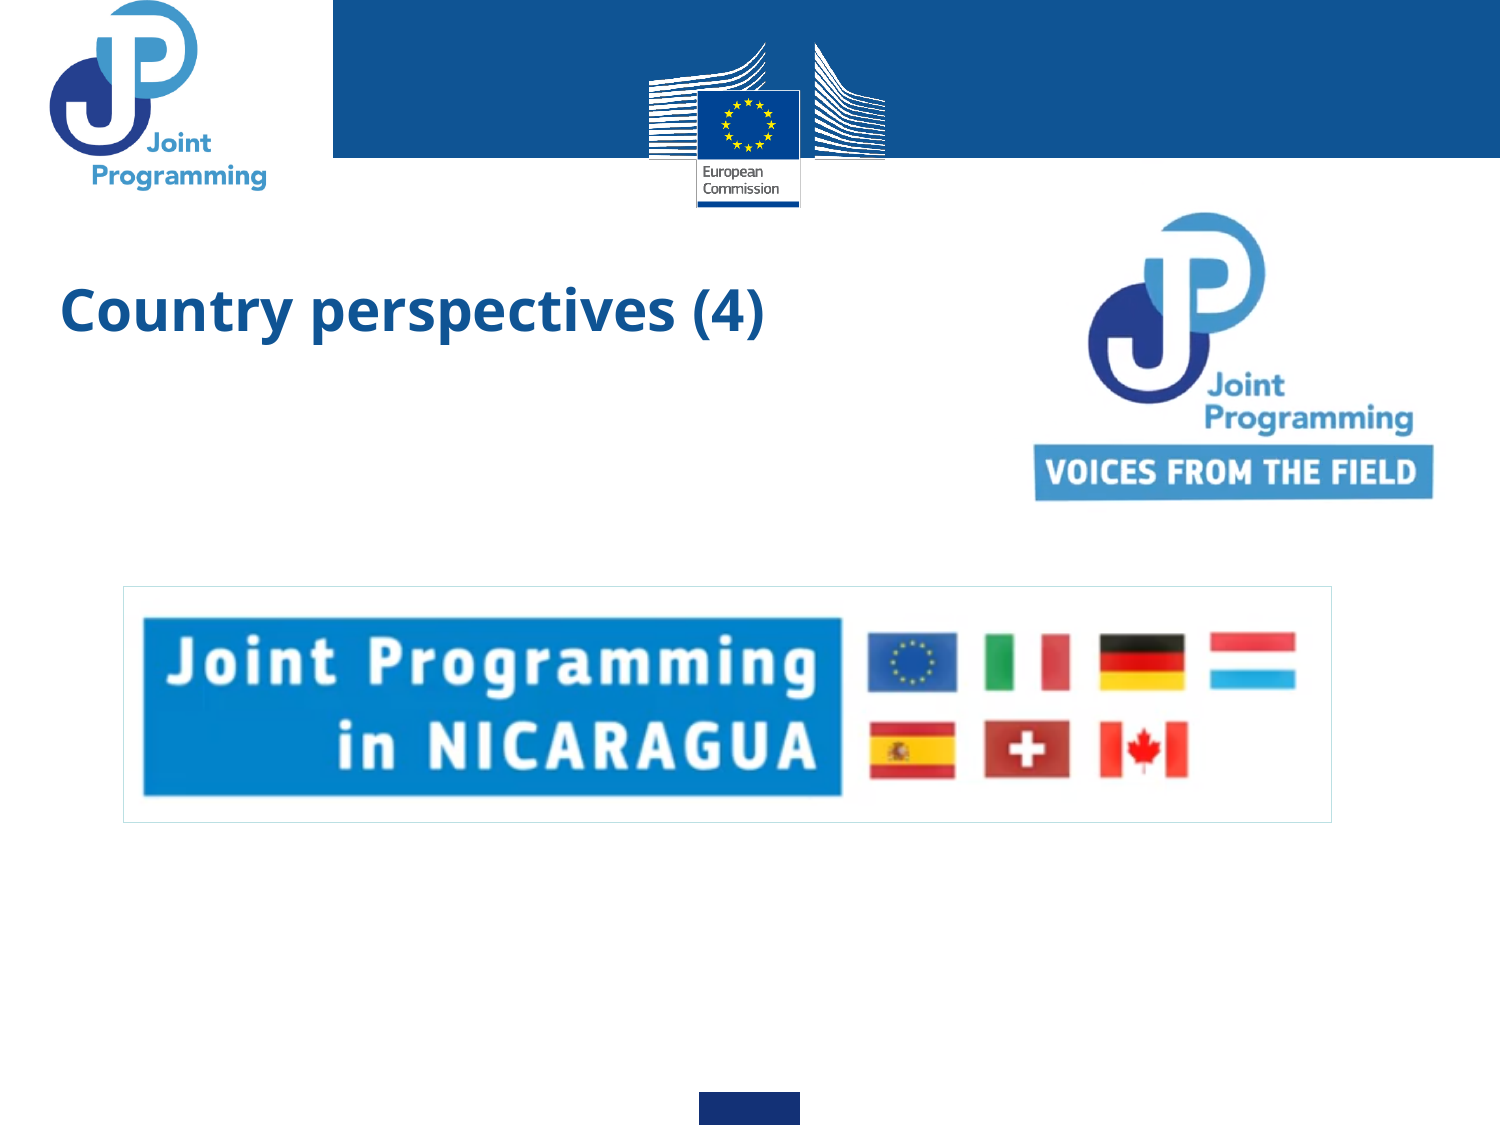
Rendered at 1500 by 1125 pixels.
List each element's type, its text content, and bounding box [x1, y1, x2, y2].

picture [123, 586, 1332, 823]
picture [981, 160, 1500, 563]
picture [0, 0, 333, 195]
picture [649, 42, 885, 208]
title Country perspectives (4) [29, 231, 915, 386]
